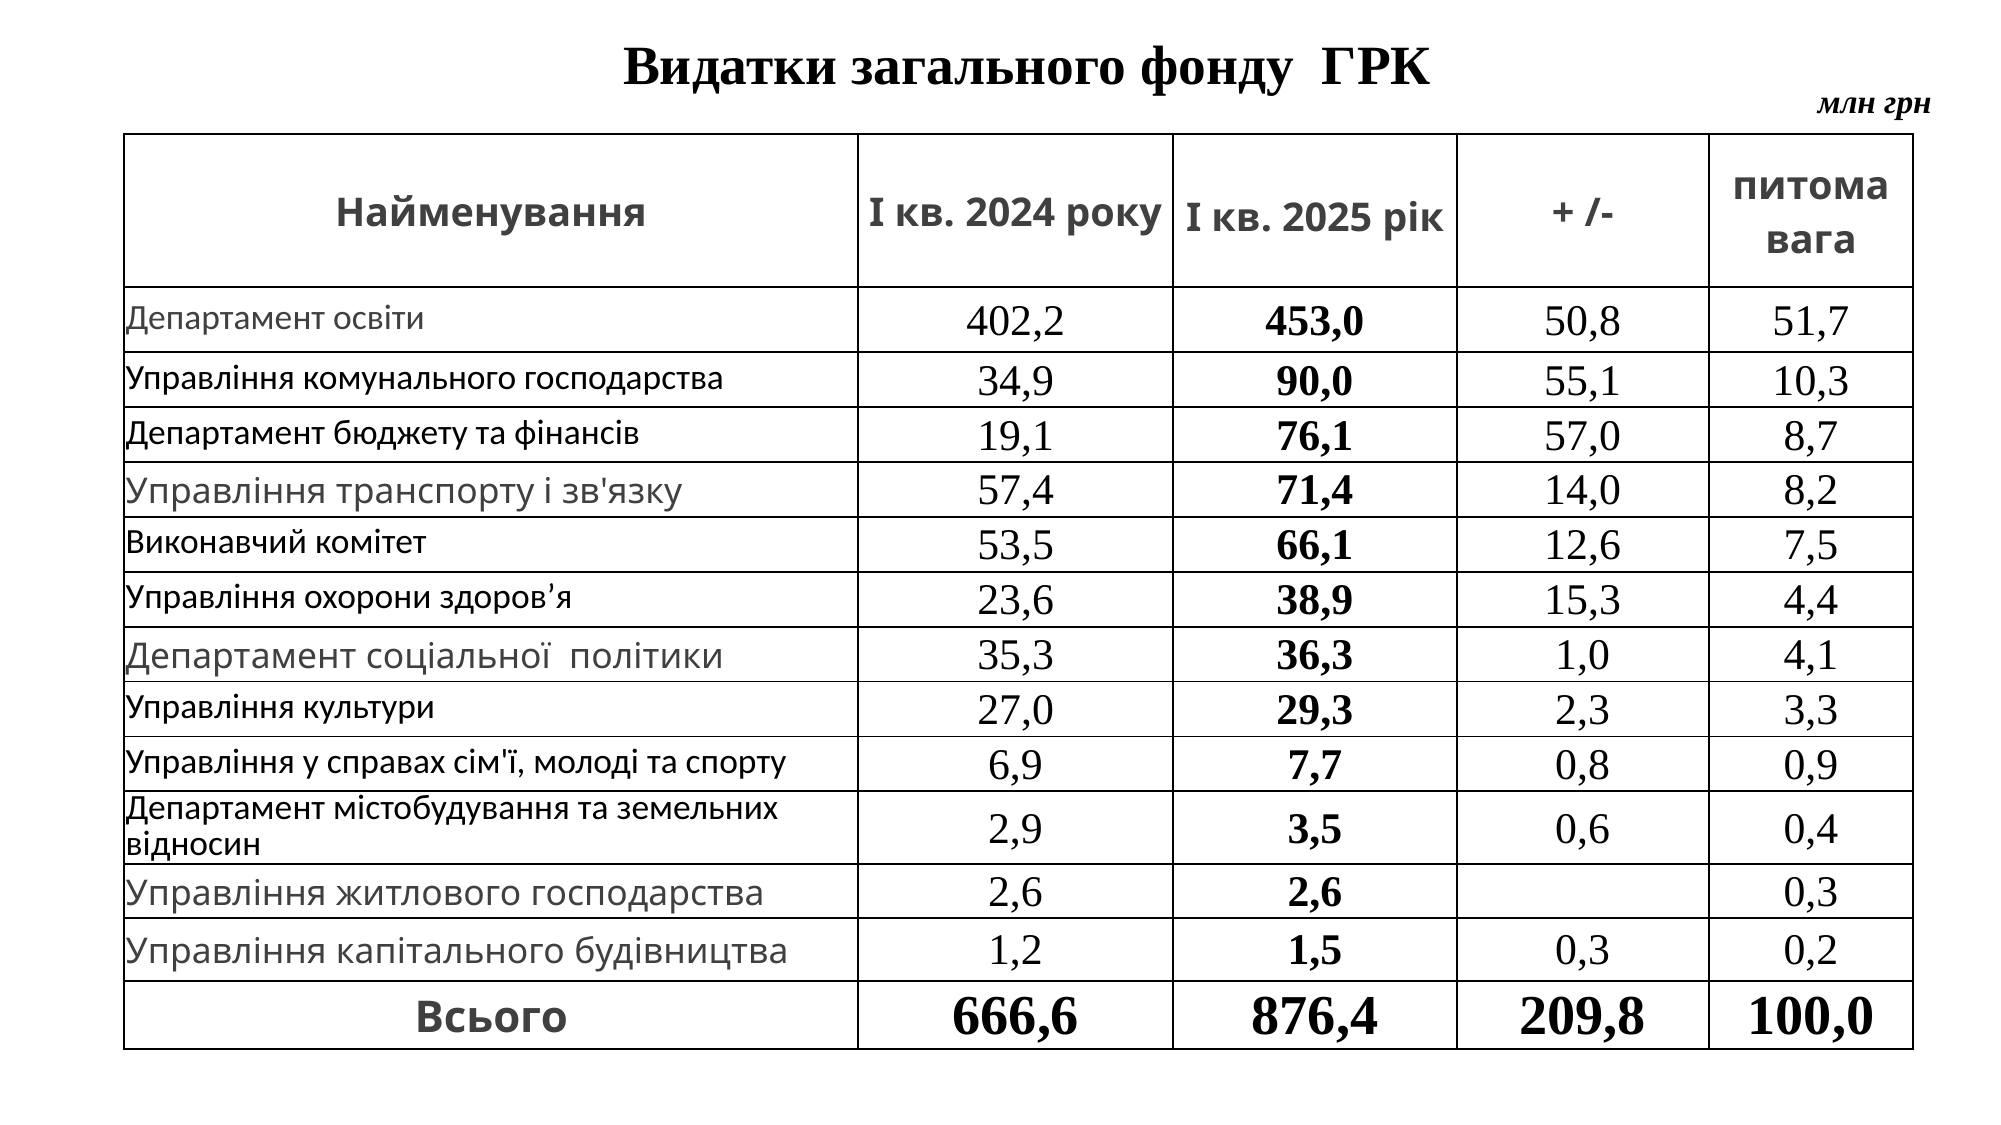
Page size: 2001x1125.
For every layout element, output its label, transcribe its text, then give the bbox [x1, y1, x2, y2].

table_cell Виконавчий комітет [125, 518, 857, 571]
table_cell 2,6 [1174, 865, 1456, 917]
table_cell 53,5 [859, 518, 1172, 571]
table_cell 10,3 [1710, 353, 1912, 406]
table_header + /- [1458, 135, 1708, 286]
table_cell Управління капітального будівництва [125, 919, 857, 980]
table_cell Всього [125, 982, 857, 1048]
table_cell 57,0 [1458, 408, 1708, 461]
table_cell 29,3 [1174, 682, 1456, 736]
table_cell 876,4 [1174, 982, 1456, 1048]
table_cell 2,6 [859, 865, 1172, 917]
table_cell 66,1 [1174, 518, 1456, 571]
table_cell 0,4 [1710, 792, 1912, 863]
table_cell 38,9 [1174, 573, 1456, 626]
table_cell 14,0 [1458, 463, 1708, 516]
table_cell 51,7 [1710, 288, 1912, 351]
table_cell Управління комунального господарства [125, 353, 857, 406]
table_cell 8,7 [1710, 408, 1912, 461]
table_cell Департамент бюджету та фінансів [125, 408, 857, 461]
table_cell 8,2 [1710, 463, 1912, 516]
table_cell Управління культури [125, 682, 857, 736]
title Видатки загального фонду ГРК [448, 27, 1607, 106]
table_cell 0,3 [1710, 865, 1912, 917]
table_cell 50,8 [1458, 288, 1708, 351]
table_cell 209,8 [1458, 982, 1708, 1048]
table_header Найменування [125, 135, 857, 286]
table_cell 453,0 [1174, 288, 1456, 351]
table_cell 3,5 [1174, 792, 1456, 863]
table_cell 57,4 [859, 463, 1172, 516]
table_cell [1458, 865, 1708, 917]
table_cell 402,2 [859, 288, 1172, 351]
table_cell 0,9 [1710, 737, 1912, 790]
table_cell 12,6 [1458, 518, 1708, 571]
table_cell 76,1 [1174, 408, 1456, 461]
table_cell 4,4 [1710, 573, 1912, 626]
table_cell 0,6 [1458, 792, 1708, 863]
table_header І кв. 2025 рік [1174, 135, 1456, 286]
table_cell 100,0 [1710, 982, 1912, 1048]
table_cell Департамент освіти [125, 288, 857, 351]
table_cell 55,1 [1458, 353, 1708, 406]
table_cell 1,5 [1174, 919, 1456, 980]
table_cell 27,0 [859, 682, 1172, 736]
table_cell Управління транспорту і зв'язку [125, 463, 857, 516]
table_cell 7,7 [1174, 737, 1456, 790]
table_cell 2,9 [859, 792, 1172, 863]
table_cell 0,3 [1458, 919, 1708, 980]
table_cell Управління охорони здоров’я [125, 573, 857, 626]
table_cell 90,0 [1174, 353, 1456, 406]
table_cell 35,3 [859, 628, 1172, 681]
table_cell 4,1 [1710, 628, 1912, 681]
table_cell 1,0 [1458, 628, 1708, 681]
table_header І кв. 2024 року [859, 135, 1172, 286]
table_header питома вага [1710, 135, 1912, 286]
table_cell 666,6 [859, 982, 1172, 1048]
table_cell 1,2 [859, 919, 1172, 980]
table_cell Управління у справах сім'ї, молоді та спорту [125, 737, 857, 790]
table_cell 23,6 [859, 573, 1172, 626]
table_cell Департамент соціальної політики [125, 628, 857, 681]
table_cell 3,3 [1710, 682, 1912, 736]
table_cell 0,2 [1710, 919, 1912, 980]
table_cell 15,3 [1458, 573, 1708, 626]
table_cell 36,3 [1174, 628, 1456, 681]
table_cell 7,5 [1710, 518, 1912, 571]
table_cell Департамент містобудування та земельних відносин [125, 792, 857, 863]
table_cell 6,9 [859, 737, 1172, 790]
table_cell 71,4 [1174, 463, 1456, 516]
table_cell 2,3 [1458, 682, 1708, 736]
table_cell 19,1 [859, 408, 1172, 461]
table_cell Управління житлового господарства [125, 865, 857, 917]
table_cell 34,9 [859, 353, 1172, 406]
table_cell 0,8 [1458, 737, 1708, 790]
text_box млн грн [1803, 42, 1992, 128]
